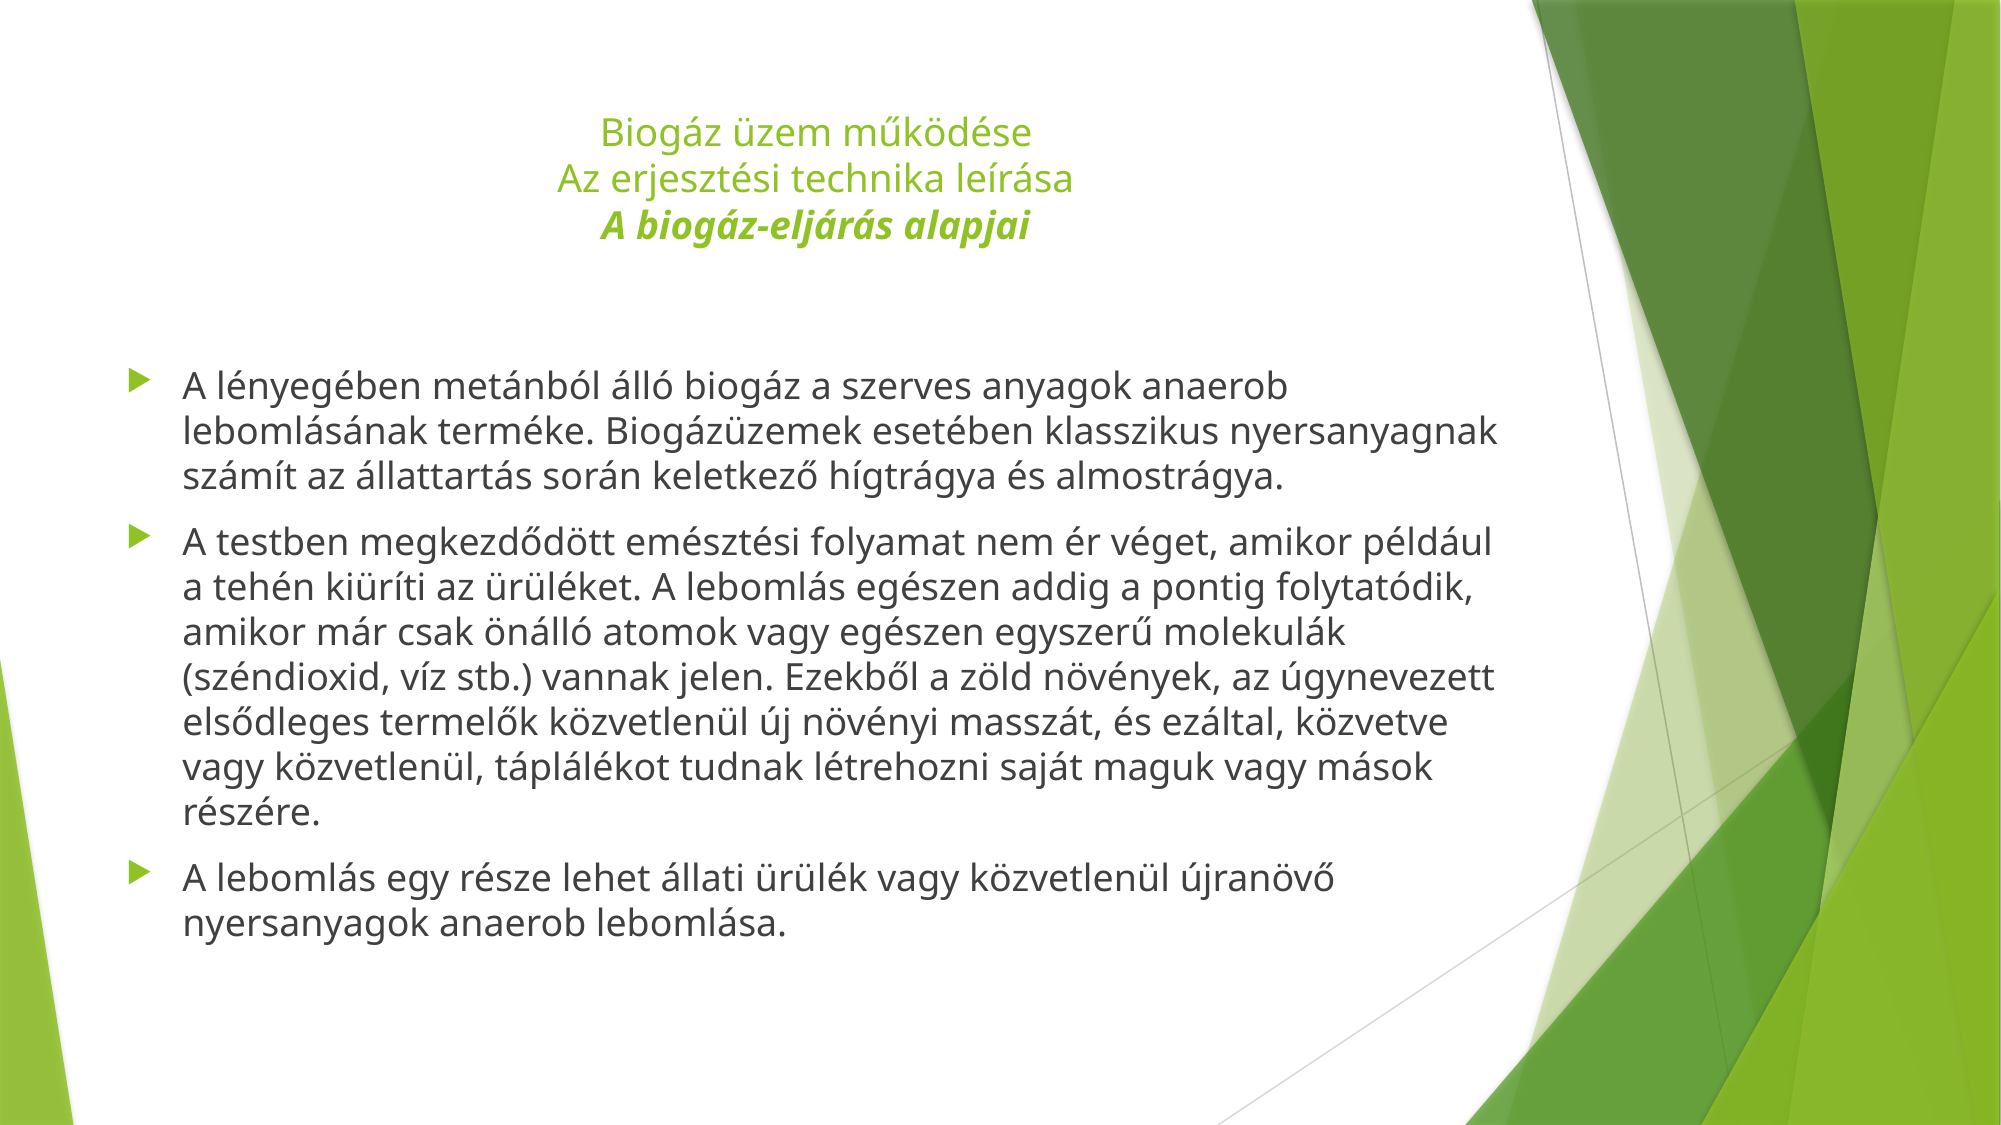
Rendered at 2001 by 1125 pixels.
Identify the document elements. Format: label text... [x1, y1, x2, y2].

list A lényegében metánból álló biogáz a szerves anyagok anaerob lebomlásának terméke. Biogázüzemek esetében klasszikus nyersanyagnak számít az állattartás során keletkező hígtrágya és almostrágya. A testben megkezdődött emésztési folyamat nem ér véget, amikor például a tehén kiüríti az ürüléket. A lebomlás egészen addig a pontig folytatódik, amikor már csak önálló atomok vagy egészen egyszerű molekulák (széndioxid, víz stb.) vannak jelen. Ezekből a zöld növények, az úgynevezett elsődleges termelők közvetlenül új növényi masszát, és ezáltal, közvetve vagy közvetlenül, táplálékot tudnak létrehozni saját maguk vagy mások részére. A lebomlás egy része lehet állati ürülék vagy közvetlenül újranövő nyersanyagok anaerob lebomlása. [111, 354, 1522, 992]
title Biogáz üzem működése Az erjesztési technika leírása A biogáz-eljárás alapjai [111, 99, 1522, 317]
